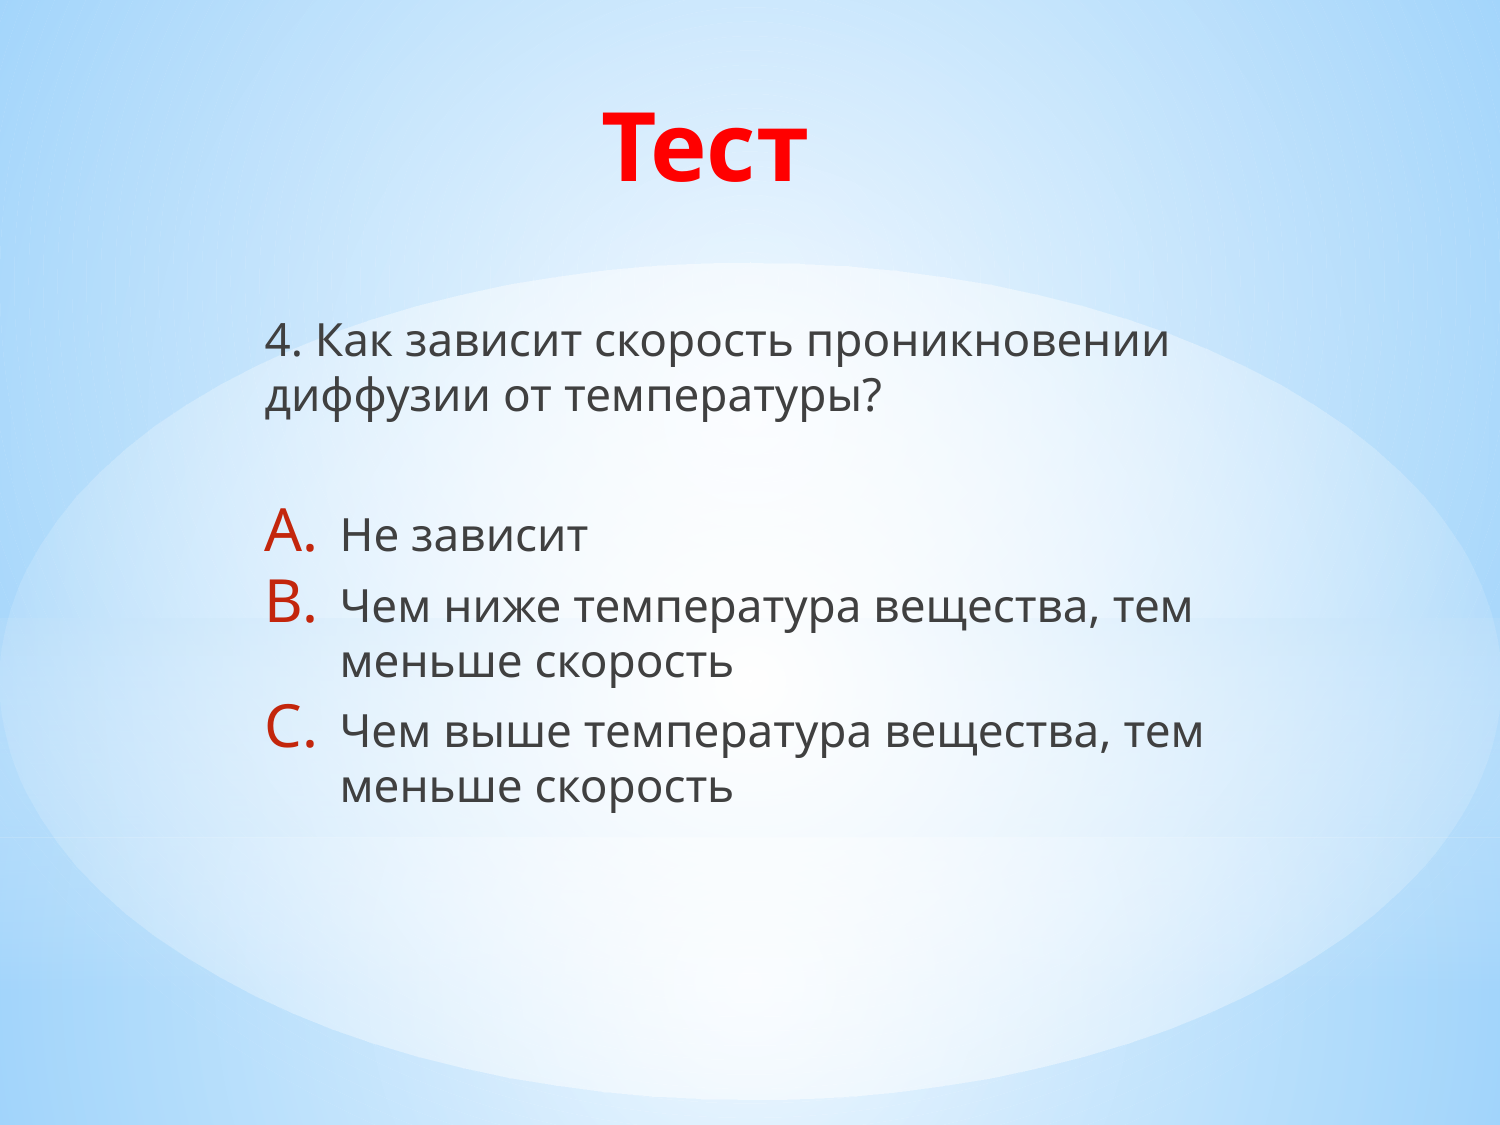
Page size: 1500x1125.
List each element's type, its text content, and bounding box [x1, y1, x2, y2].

title Тест [171, 78, 1240, 266]
list 4. Как зависит скорость проникновении диффузии от температуры? Не зависит Чем ниже температура вещества, тем меньше скорость Чем выше температура вещества, тем меньше скорость [242, 302, 1293, 873]
